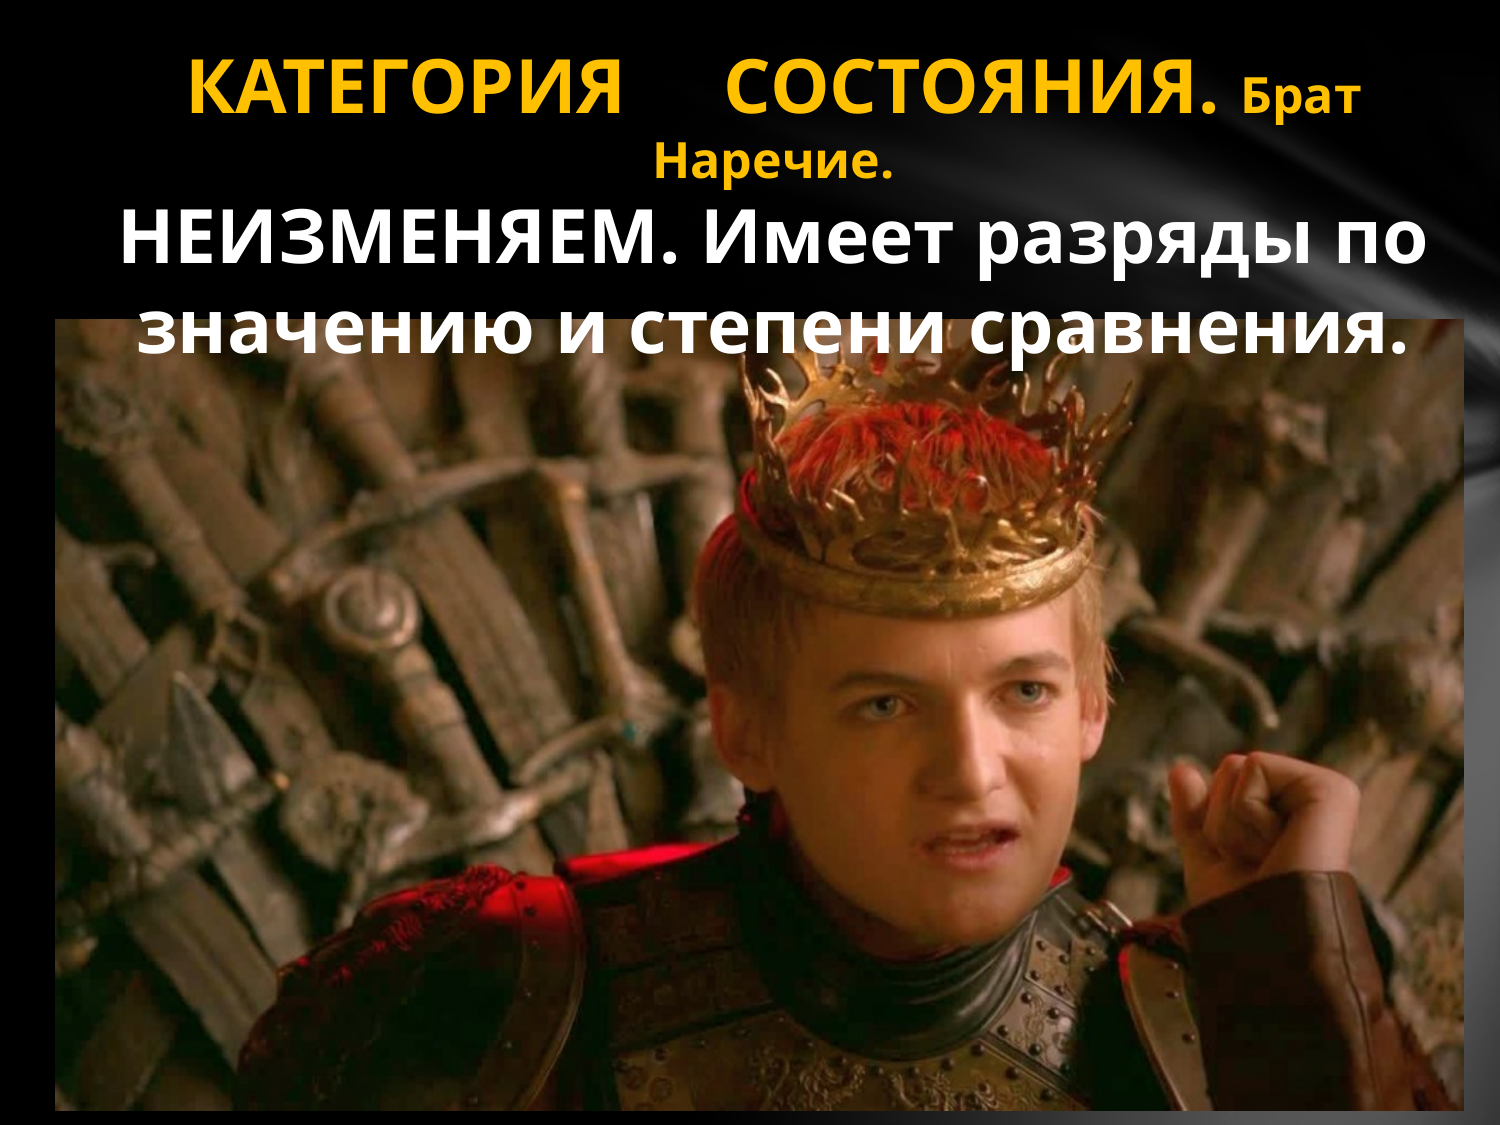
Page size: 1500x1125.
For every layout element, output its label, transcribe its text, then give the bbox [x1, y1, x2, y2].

picture [55, 319, 1464, 1112]
text_box КАТЕГОРИЯ СОСТОЯНИЯ. Брат Наречие. НЕИЗМЕНЯЕМ. Имеет разряды по значению и степени сравнения. [100, 30, 1447, 319]
